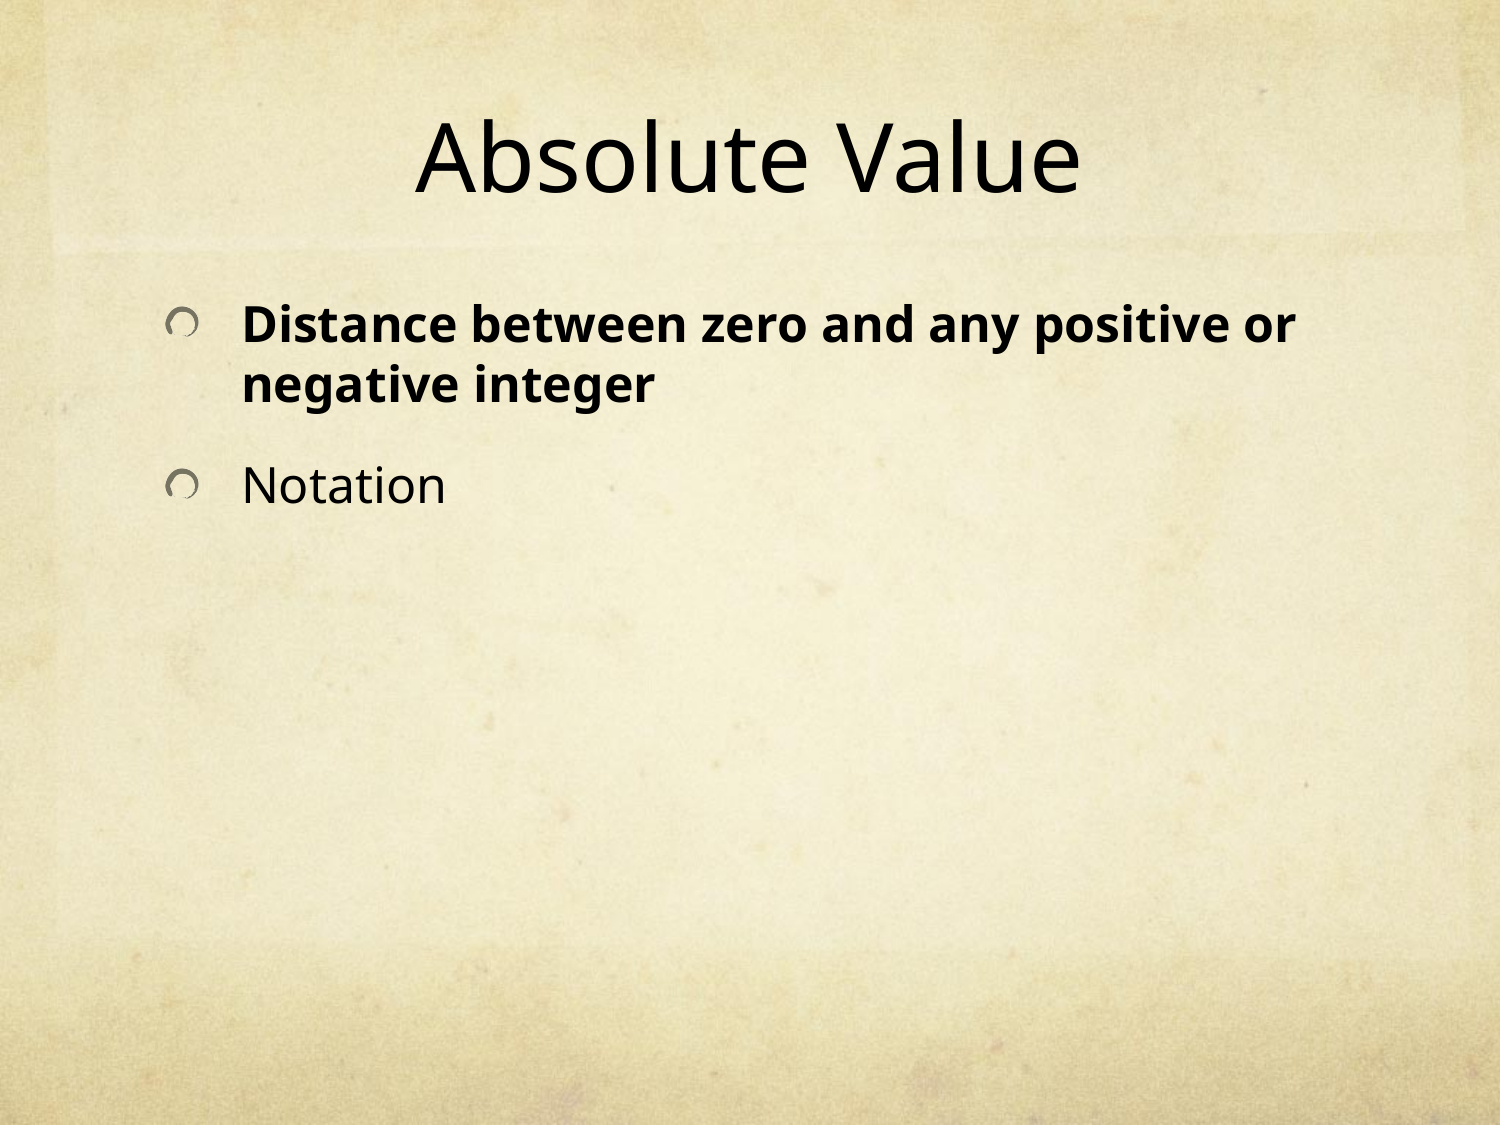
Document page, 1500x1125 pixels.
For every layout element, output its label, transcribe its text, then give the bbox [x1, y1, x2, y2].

list Distance between zero and any positive or negative integer Notation [150, 284, 1350, 950]
picture [0, 0, 1500, 1125]
title Absolute Value [150, 82, 1350, 225]
